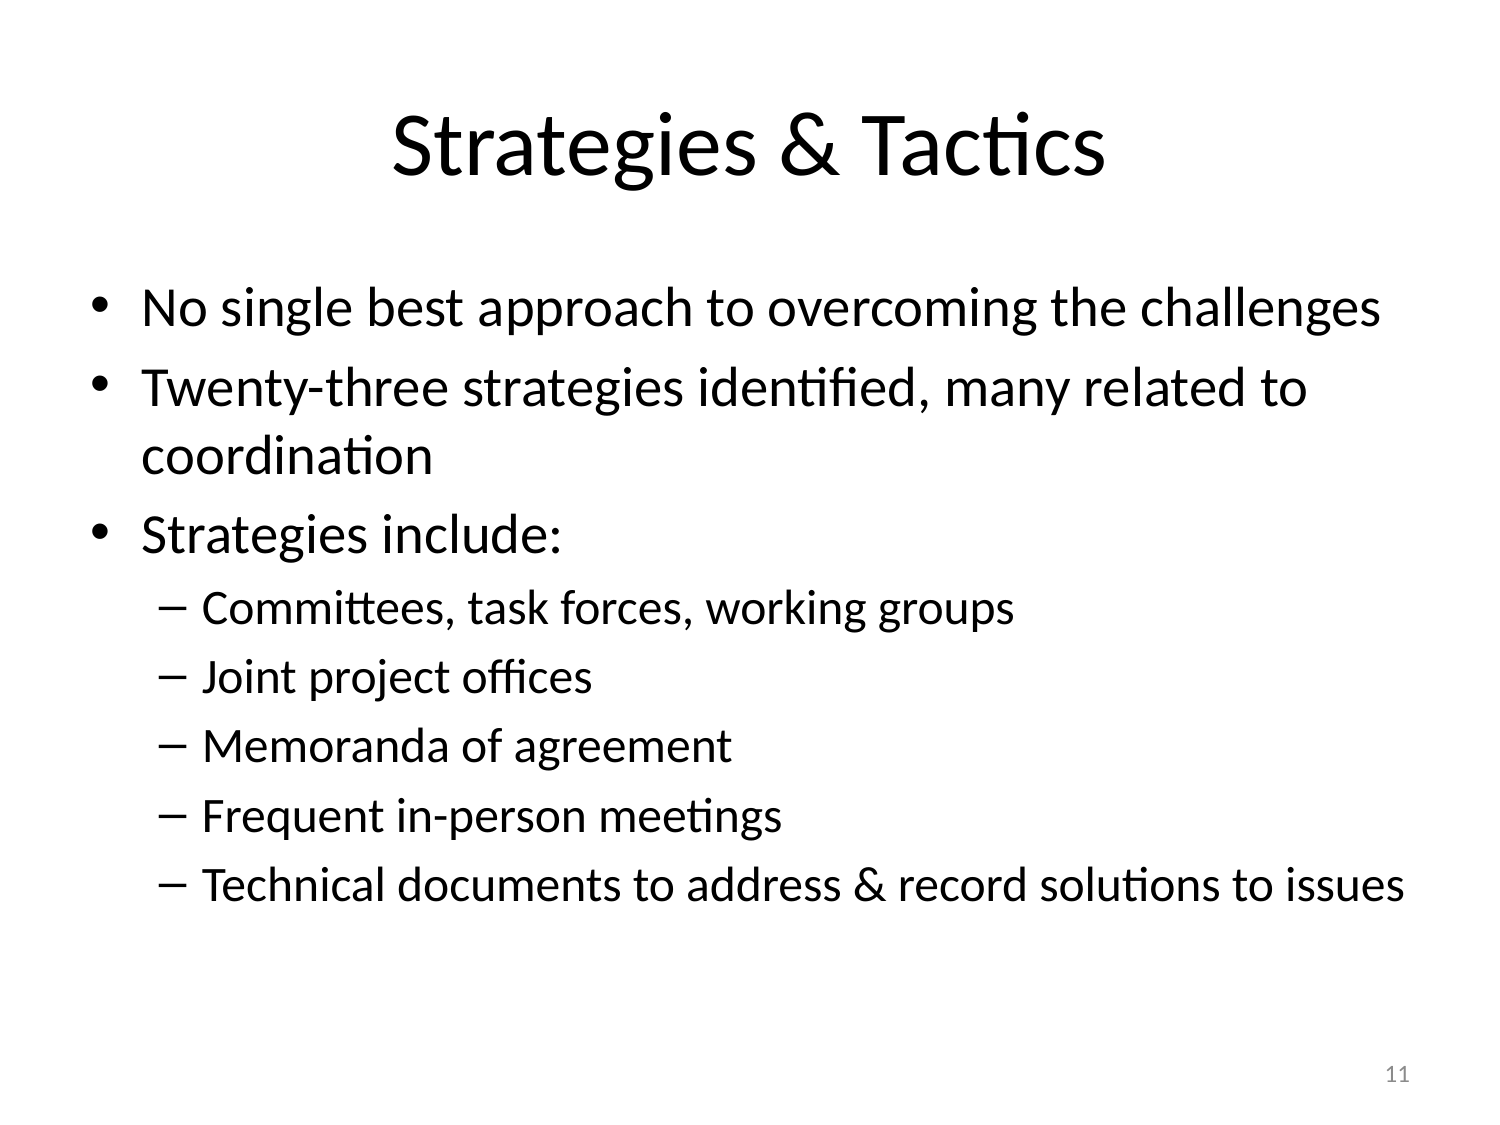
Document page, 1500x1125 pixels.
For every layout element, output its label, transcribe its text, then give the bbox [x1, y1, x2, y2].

title Strategies & Tactics [75, 45, 1425, 233]
list No single best approach to overcoming the challenges Twenty-three strategies identified, many related to coordination Strategies include: Committees, task forces, working groups Joint project offices Memoranda of agreement Frequent in-person meetings Technical documents to address & record solutions to issues [75, 262, 1425, 1005]
slide_number 11 [1074, 1042, 1425, 1103]
